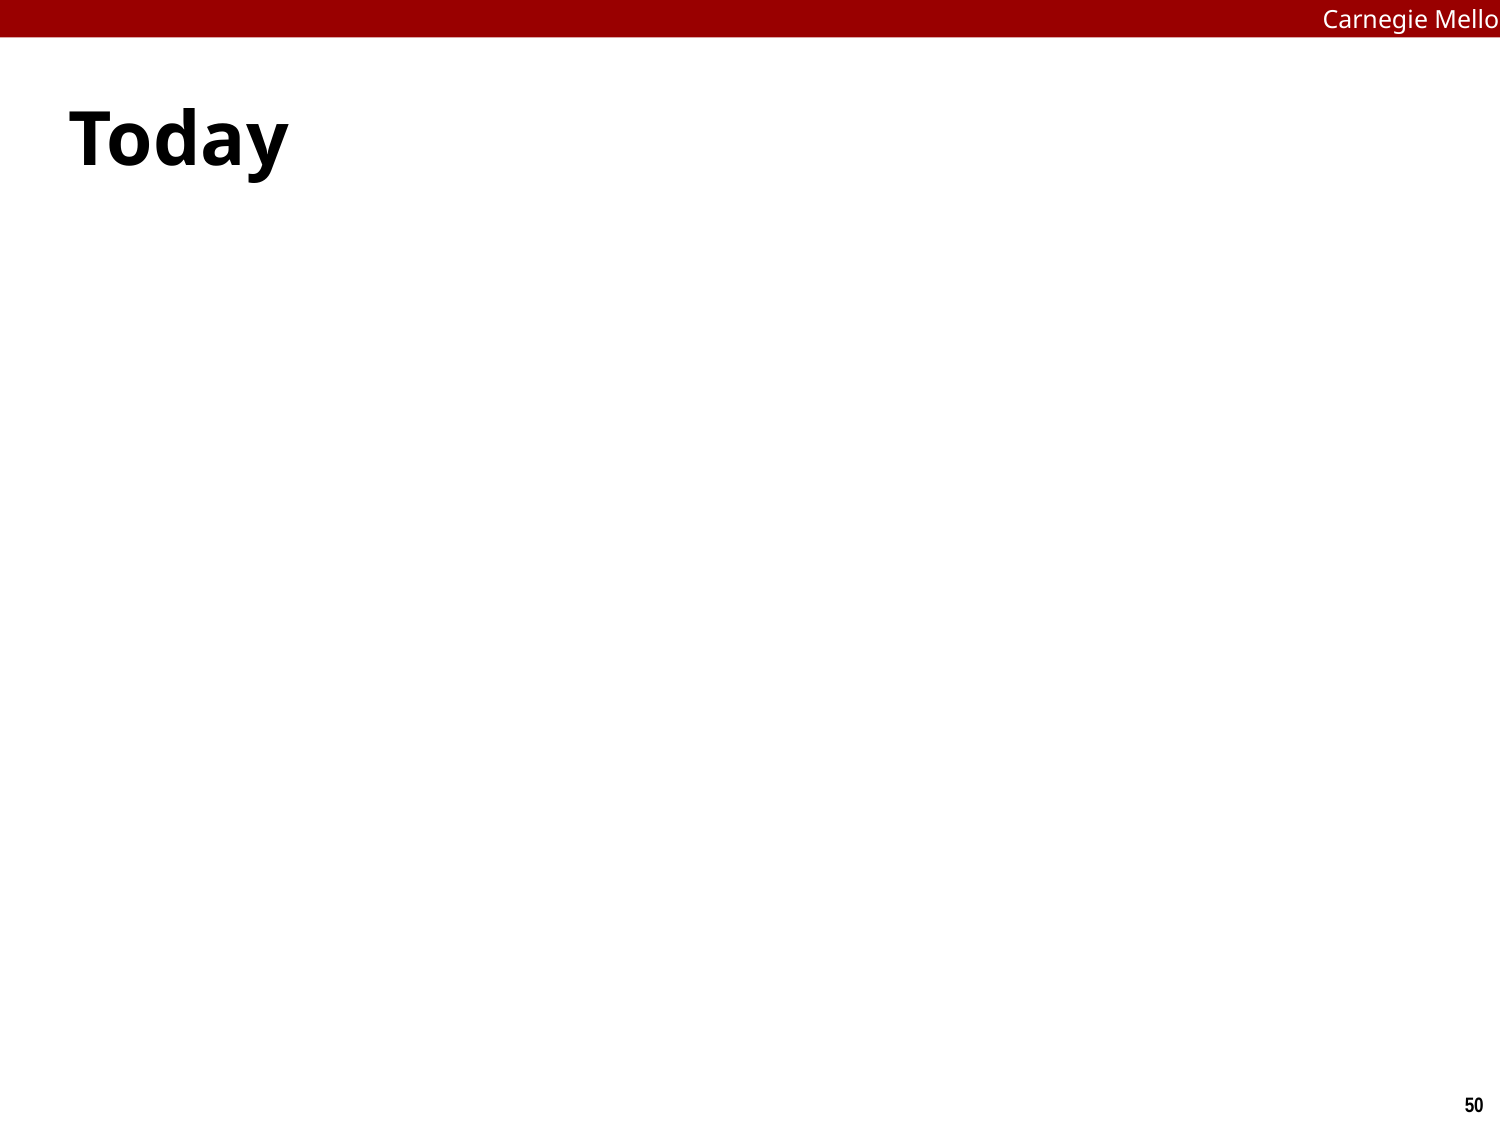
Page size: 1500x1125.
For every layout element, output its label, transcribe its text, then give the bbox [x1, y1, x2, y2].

text_box [0, 0, 1500, 38]
text_box Carnegie Mellon [1322, 3, 1500, 33]
title Today [62, 41, 1438, 230]
